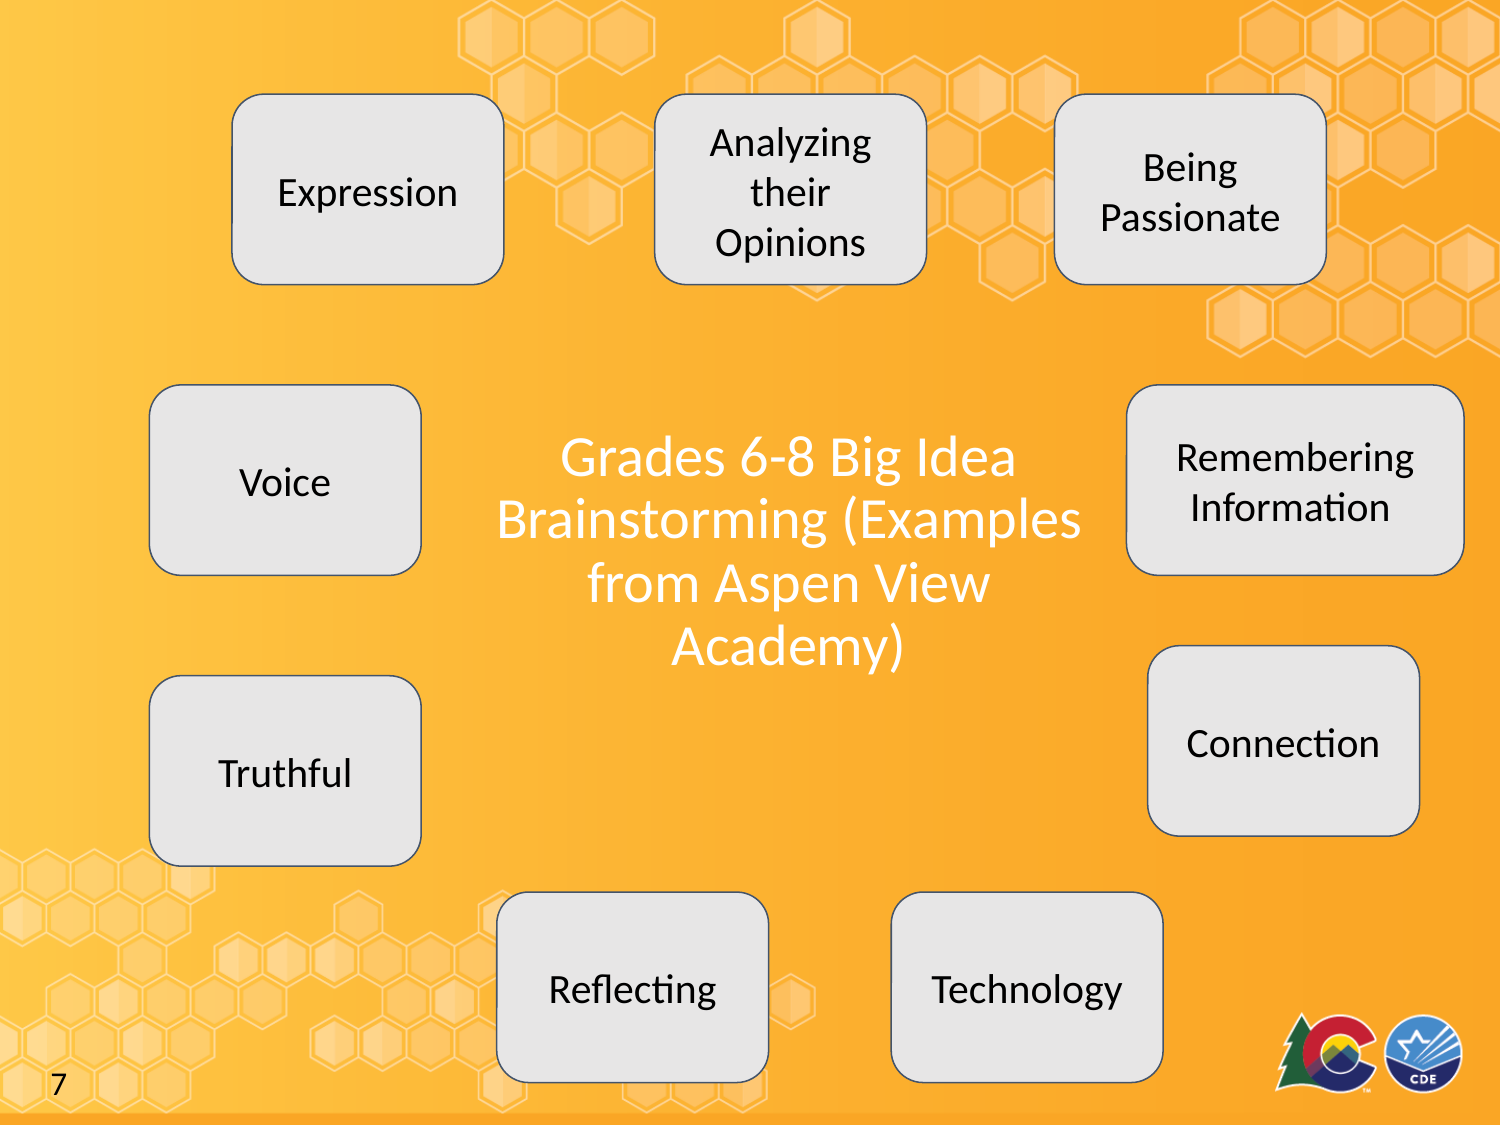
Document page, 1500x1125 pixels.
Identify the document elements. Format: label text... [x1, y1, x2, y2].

title Grades 6-8 Big Idea Brainstorming (Examples from Aspen View Academy) [464, 425, 1115, 736]
text_box Analyzing their Opinions [654, 94, 927, 285]
picture [0, 0, 1500, 1125]
slide_number 7 [35, 1054, 373, 1115]
text_box Reflecting [496, 892, 769, 1083]
text_box Truthful [149, 675, 422, 867]
text_box Expression [231, 94, 504, 285]
text_box Connection [1147, 645, 1420, 837]
text_box Remembering Information [1126, 384, 1465, 576]
text_box Technology [891, 892, 1164, 1083]
text_box Voice [149, 384, 422, 576]
text_box Being Passionate [1054, 94, 1327, 285]
